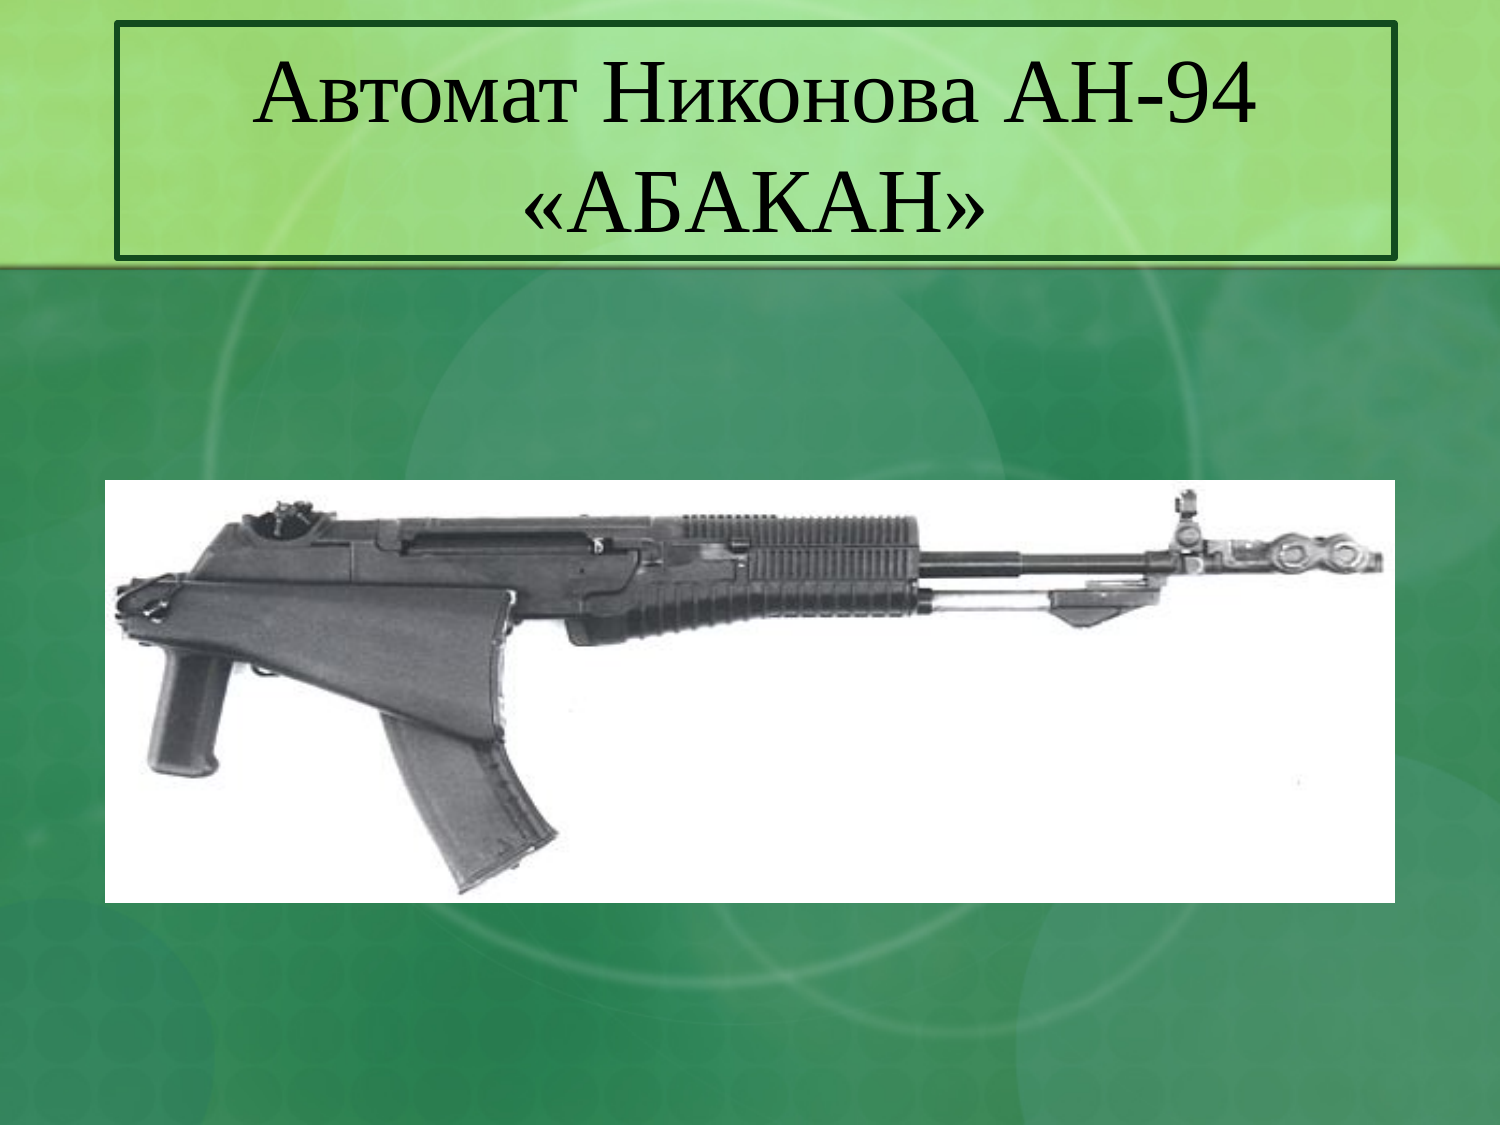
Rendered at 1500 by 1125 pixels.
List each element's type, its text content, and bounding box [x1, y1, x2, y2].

text_box Автомат Никонова АН-94 «АБАКАН» [117, 23, 1395, 259]
picture [0, 0, 1500, 1125]
